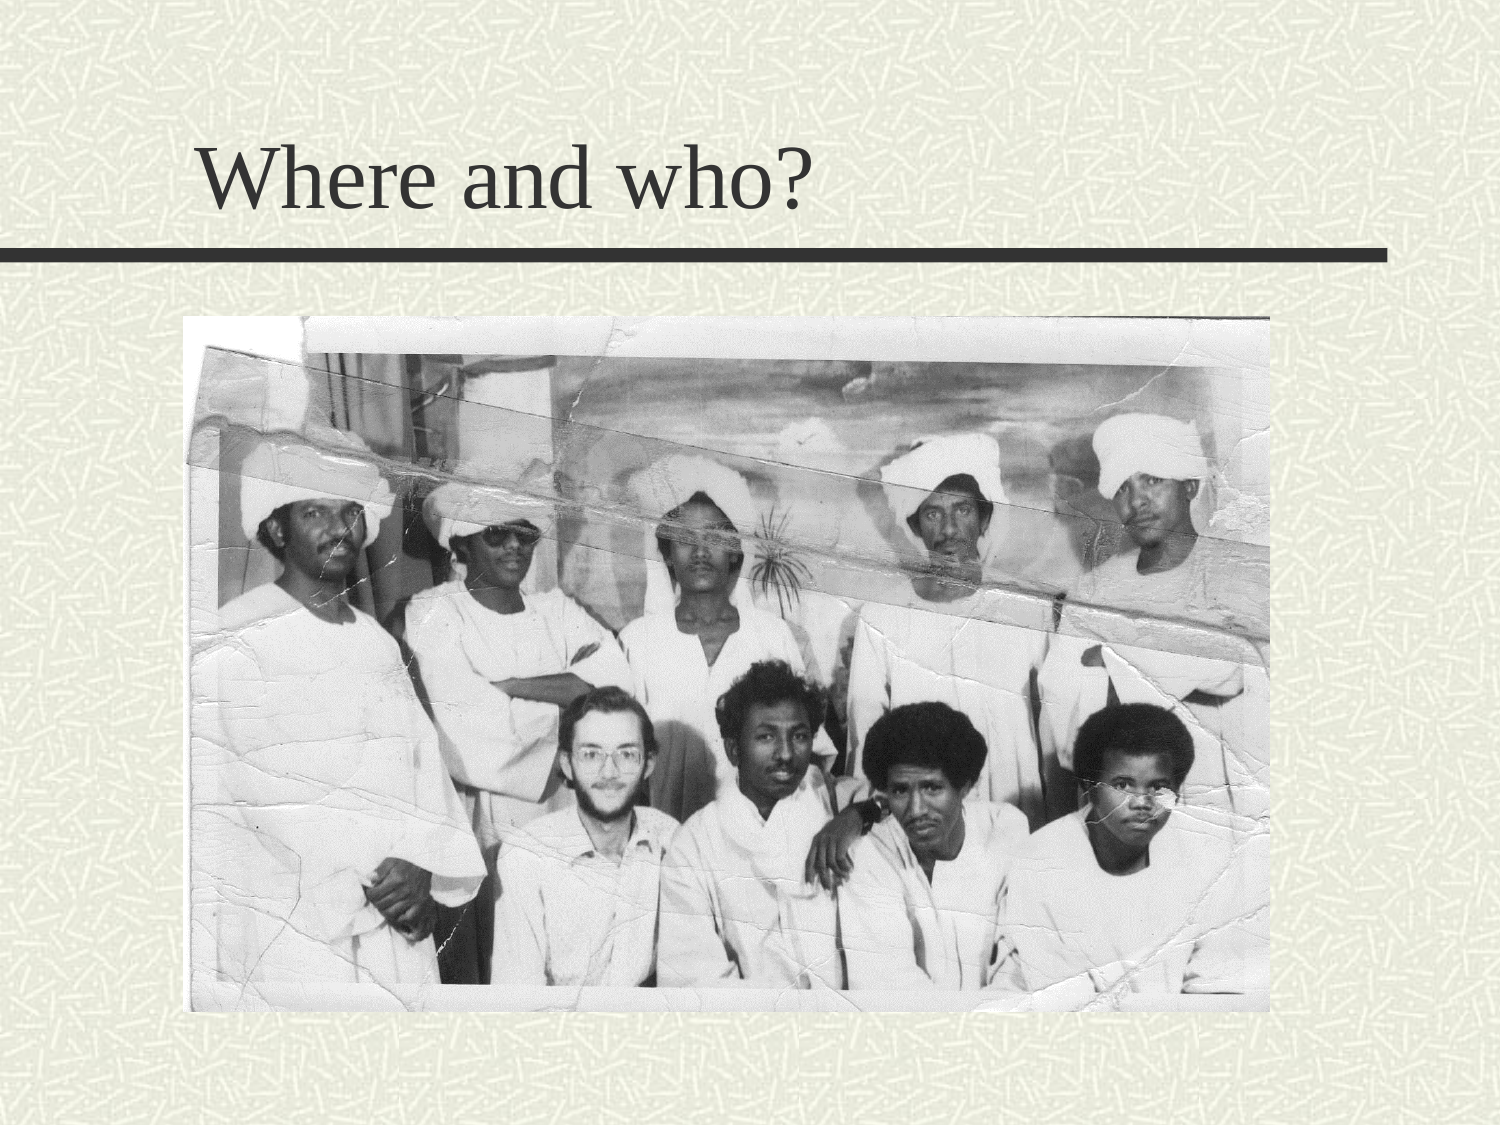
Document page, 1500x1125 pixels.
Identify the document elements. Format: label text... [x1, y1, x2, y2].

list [182, 316, 1270, 1012]
title Where and who? [179, 46, 1455, 235]
text_box [137, 337, 1413, 1025]
picture [0, 0, 1500, 1125]
